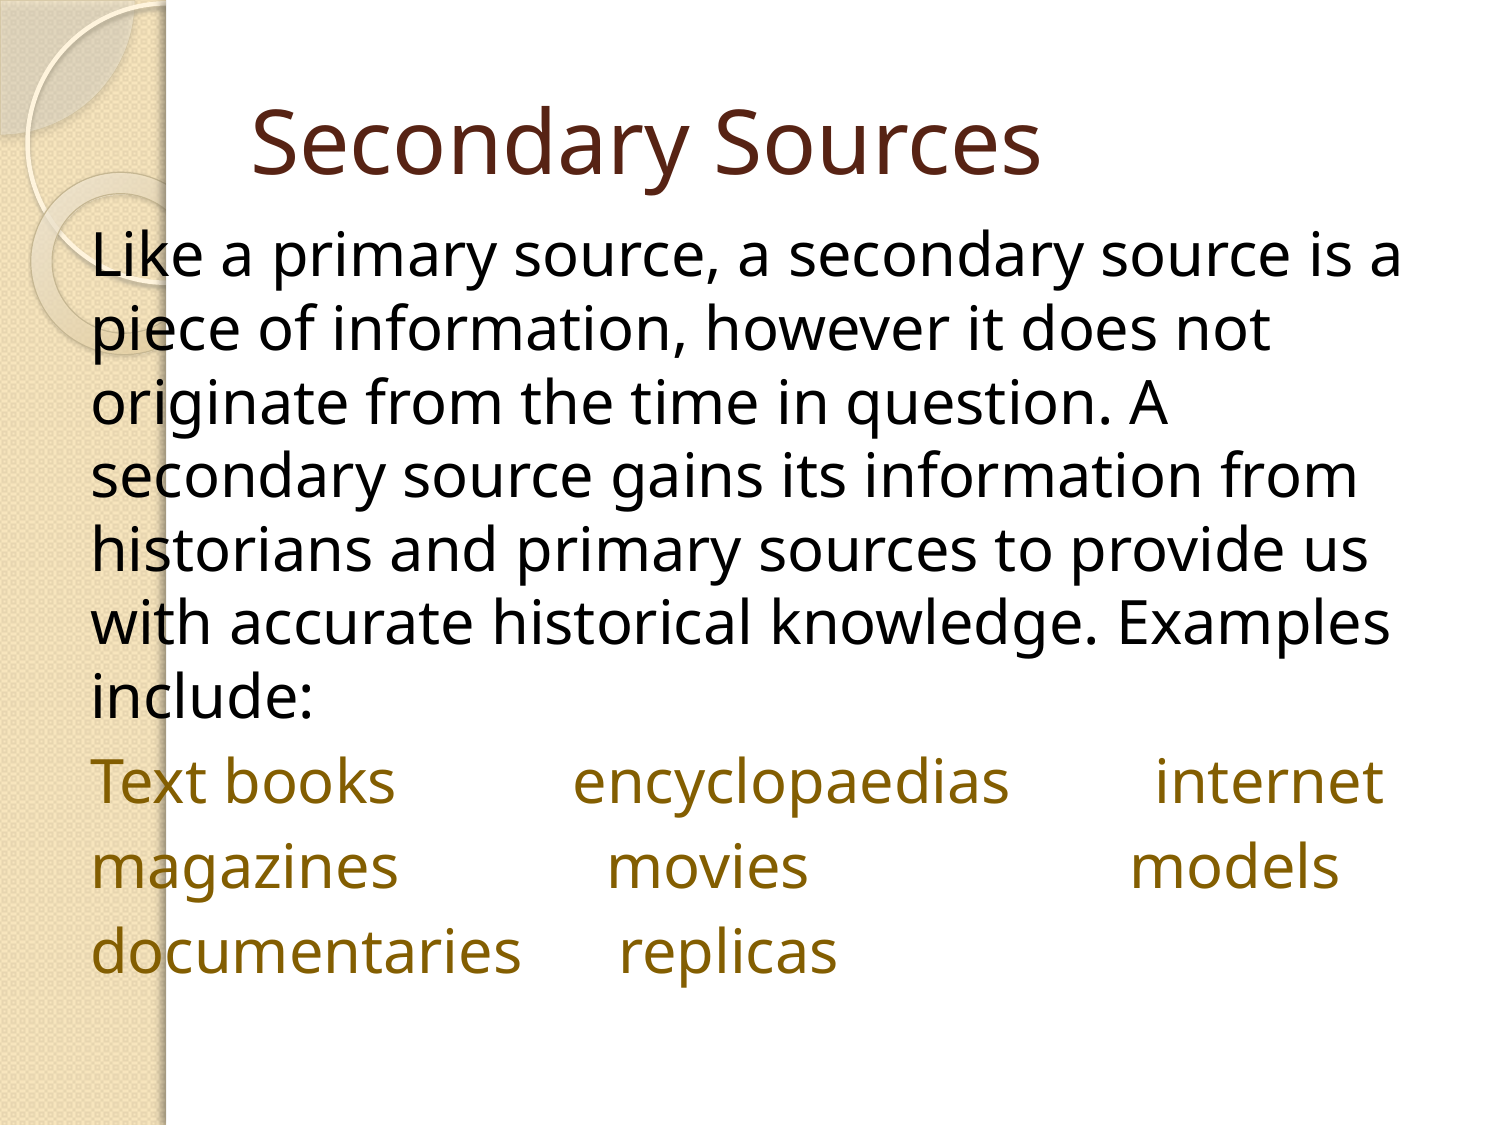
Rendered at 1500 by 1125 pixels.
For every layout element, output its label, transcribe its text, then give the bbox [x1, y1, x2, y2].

list Like a primary source, a secondary source is a piece of information, however it does not originate from the time in question. A secondary source gains its information from historians and primary sources to provide us with accurate historical knowledge. Examples include: Text books encyclopaedias internet magazines movies models documentaries replicas [74, 207, 1426, 1006]
title Secondary Sources [235, 45, 1466, 233]
